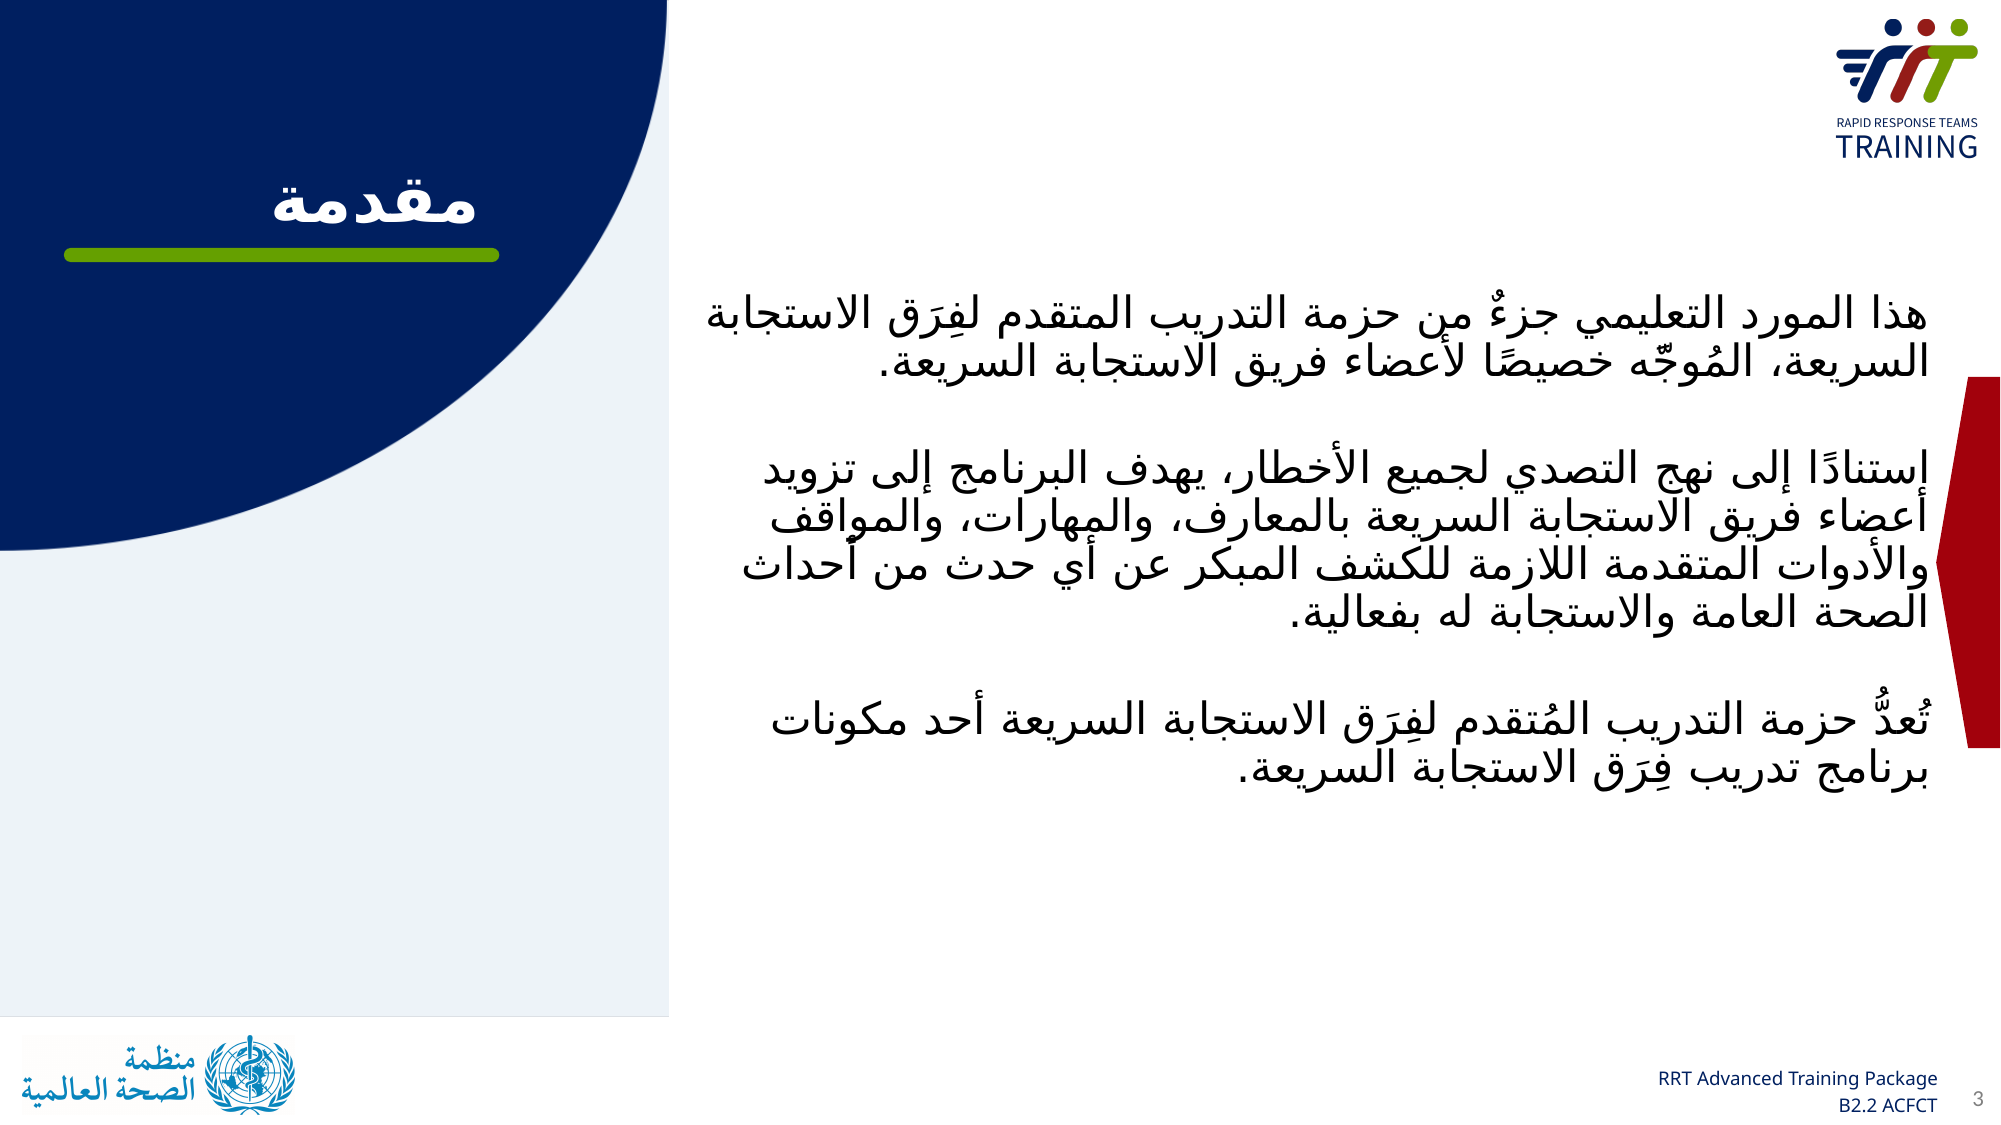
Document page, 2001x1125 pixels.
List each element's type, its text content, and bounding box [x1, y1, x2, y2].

list هذا المورد التعليمي جزءٌ من حزمة التدريب المتقدم لفِرَق الاستجابة السريعة، المُوجَّه خصيصًا لأعضاء فريق الاستجابة السريعة. استنادًا إلى نهج التصدي لجميع الأخطار، يهدف البرنامج إلى تزويد أعضاء فريق الاستجابة السريعة بالمعارف، والمهارات، والمواقف والأدوات المتقدمة اللازمة للكشف المبكر عن أي حدث من أحداث الصحة العامة والاستجابة له بفعالية. تُعدُّ حزمة التدريب المُتقدم لفِرَق الاستجابة السريعة أحد مكونات برنامج تدريب فِرَق الاستجابة السريعة. [695, 289, 1932, 835]
picture [252, 1050, 258, 1059]
picture [0, 0, 669, 1018]
picture [22, 1035, 295, 1115]
title مقدمة [215, 112, 481, 238]
picture [1835, 19, 1978, 167]
